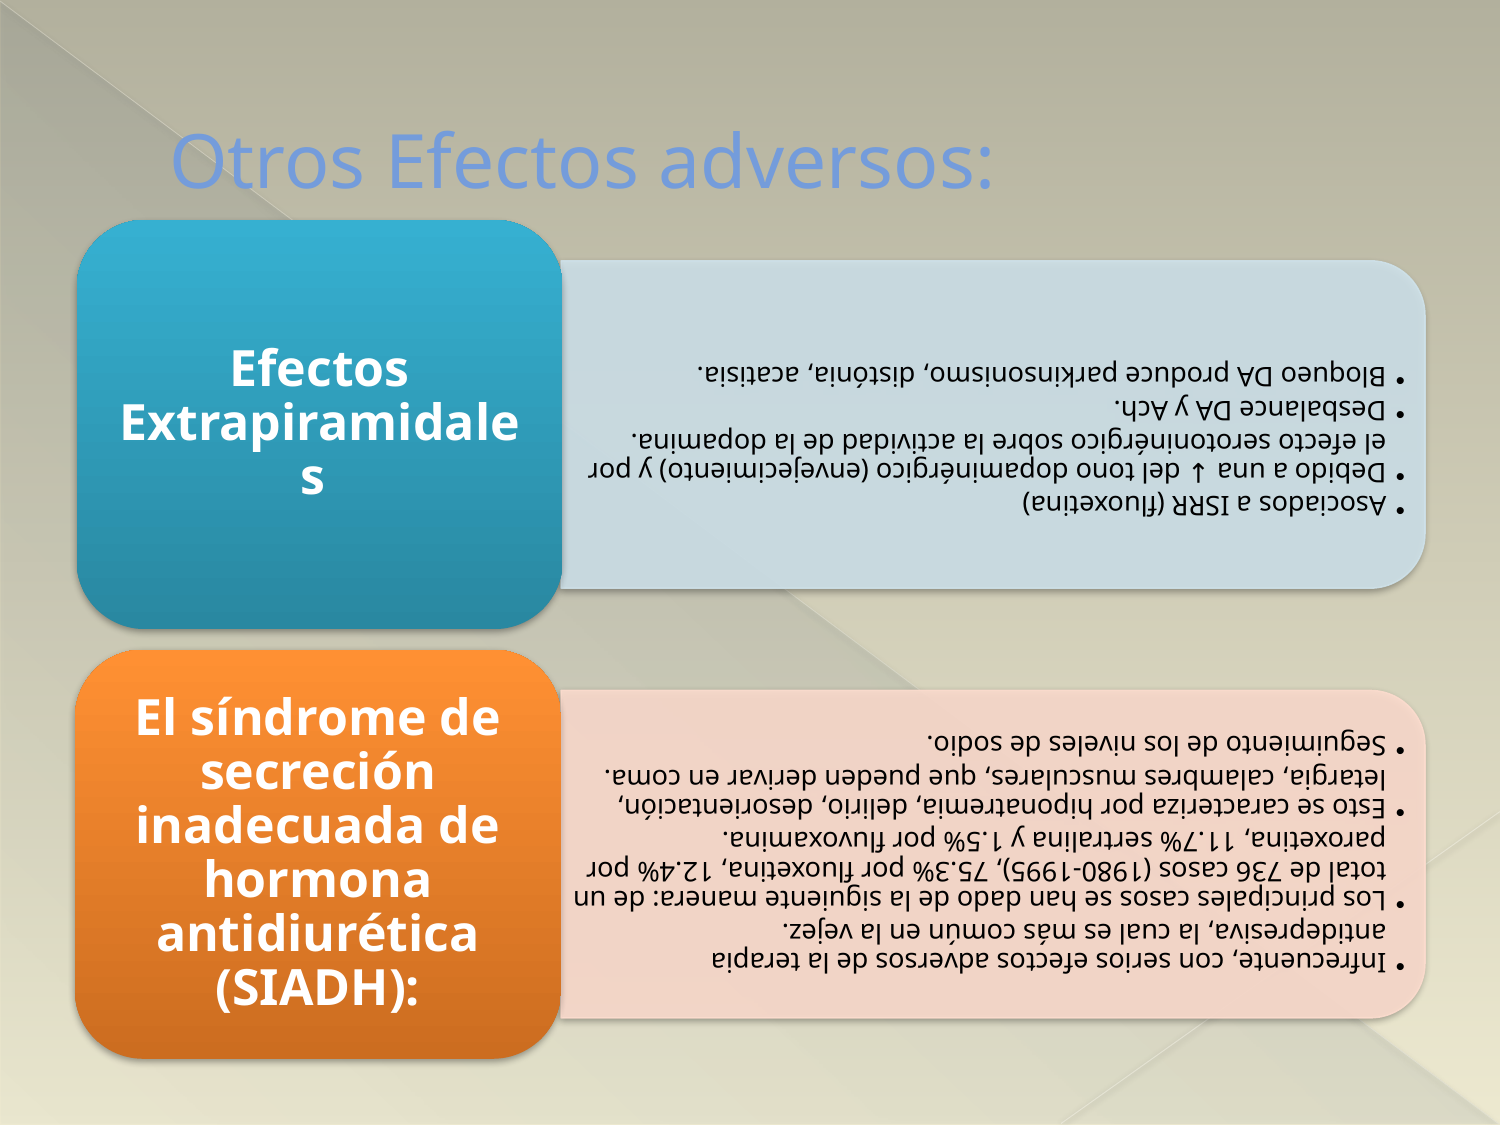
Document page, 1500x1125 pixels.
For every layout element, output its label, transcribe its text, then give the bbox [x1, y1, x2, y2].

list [74, 219, 1426, 1060]
title Otros Efectos adversos: [75, 43, 1425, 219]
